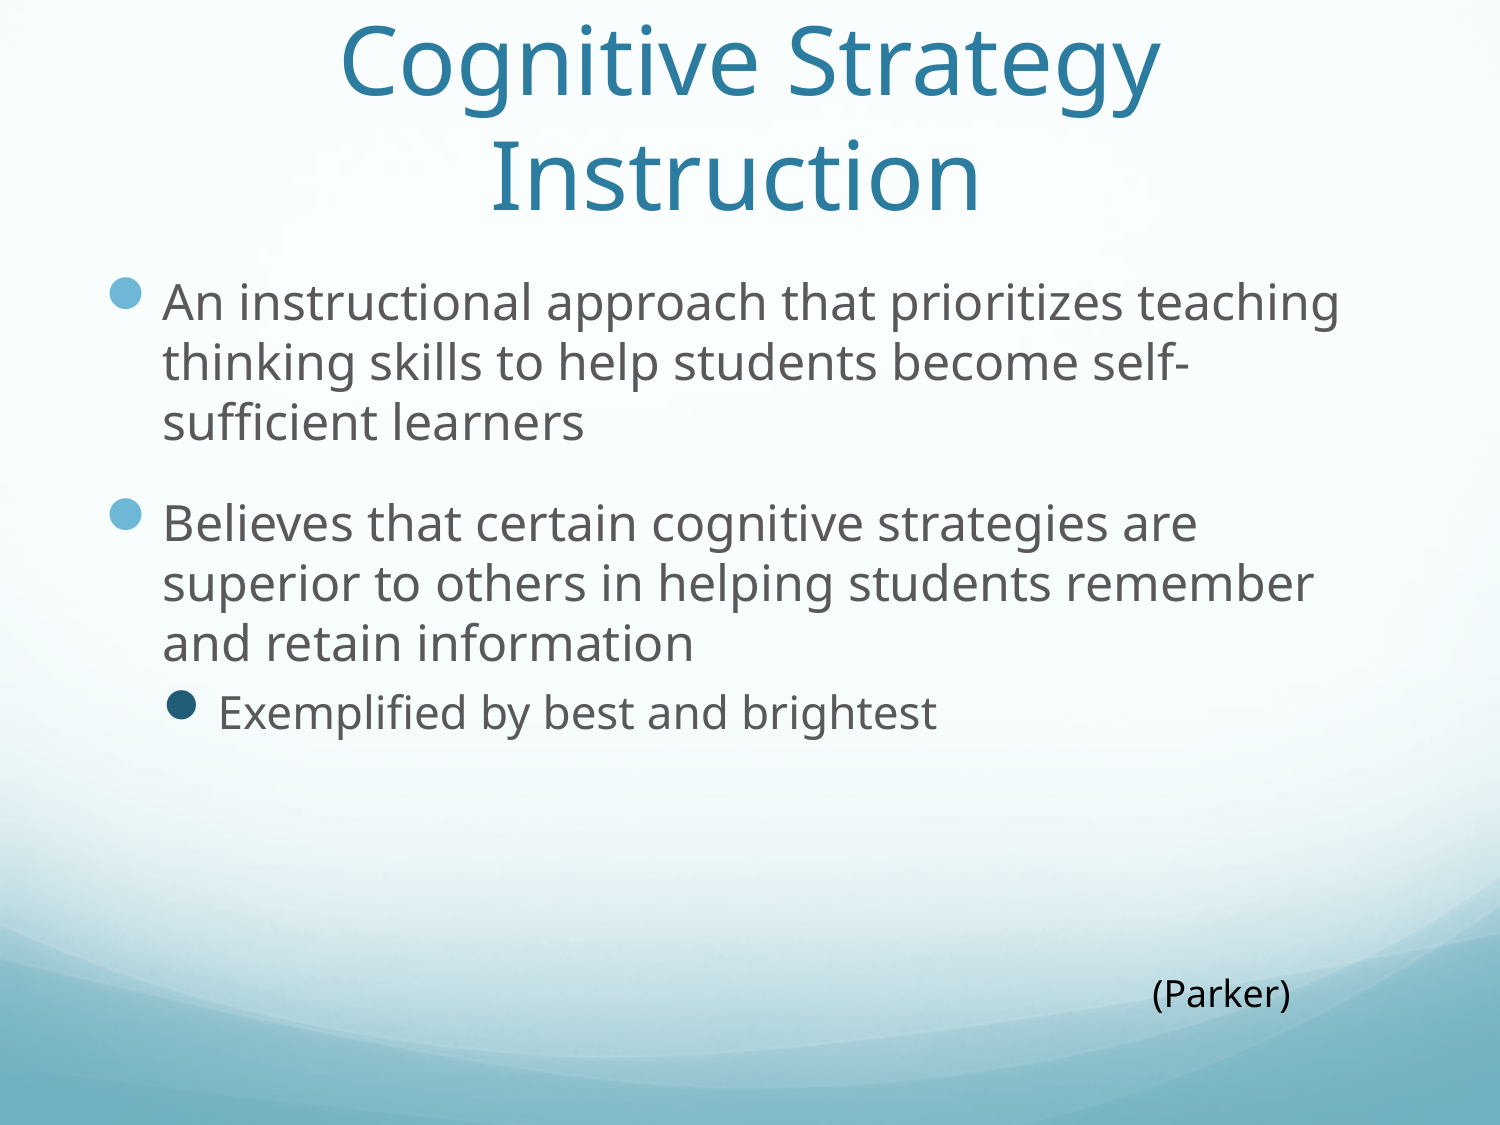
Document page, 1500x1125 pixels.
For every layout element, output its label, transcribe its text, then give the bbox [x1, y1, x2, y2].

title Cognitive Strategy Instruction [90, 17, 1410, 237]
list An instructional approach that prioritizes teaching thinking skills to help students become self-sufficient learners Believes that certain cognitive strategies are superior to others in helping students remember and retain information Exemplified by best and brightest [90, 262, 1410, 975]
text_box (Parker) [1137, 962, 1463, 1023]
